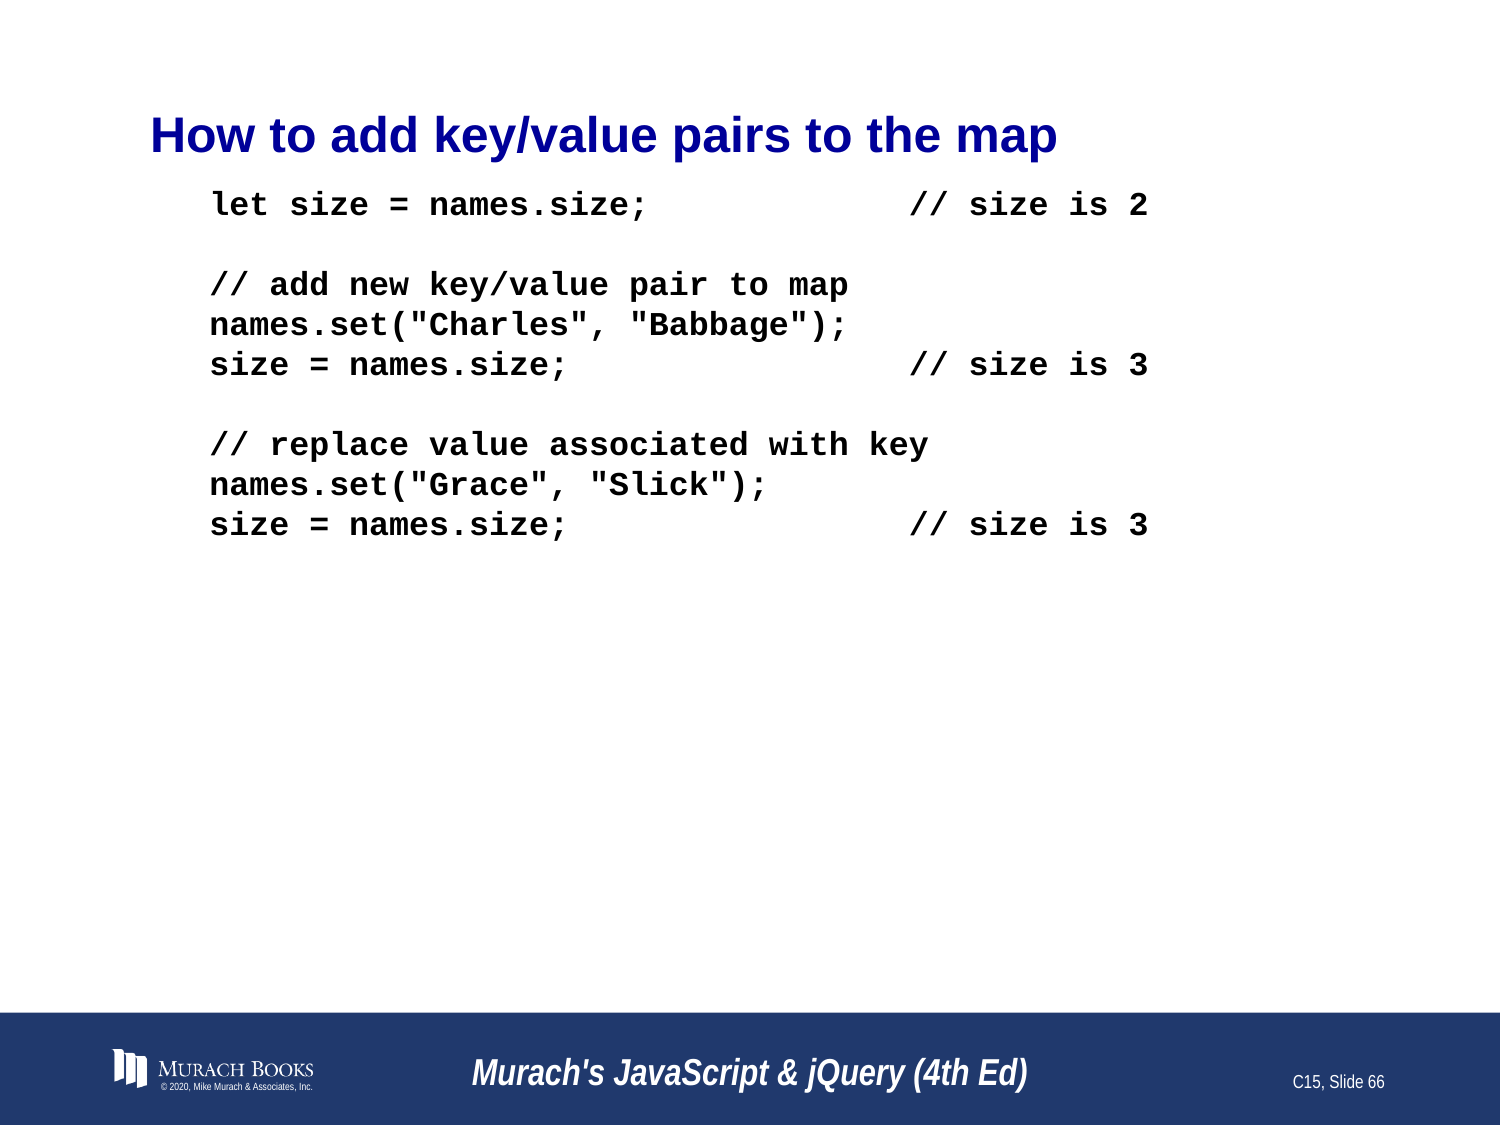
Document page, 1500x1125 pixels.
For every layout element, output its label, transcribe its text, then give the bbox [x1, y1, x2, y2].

slide_number Murach's JavaScript & jQuery (4th Ed) [463, 1025, 1050, 1100]
list let size = names.size; // size is 2 // add new key/value pair to map names.set("Charles", "Babbage"); size = names.size; // size is 3 // replace value associated with key names.set("Grace", "Slick"); size = names.size; // size is 3 [137, 174, 1350, 975]
slide_number C15, Slide 66 [1087, 1025, 1400, 1100]
title How to add key/value pairs to the map [150, 102, 1350, 164]
footer © 2020, Mike Murach & Associates, Inc. [12, 1025, 463, 1100]
